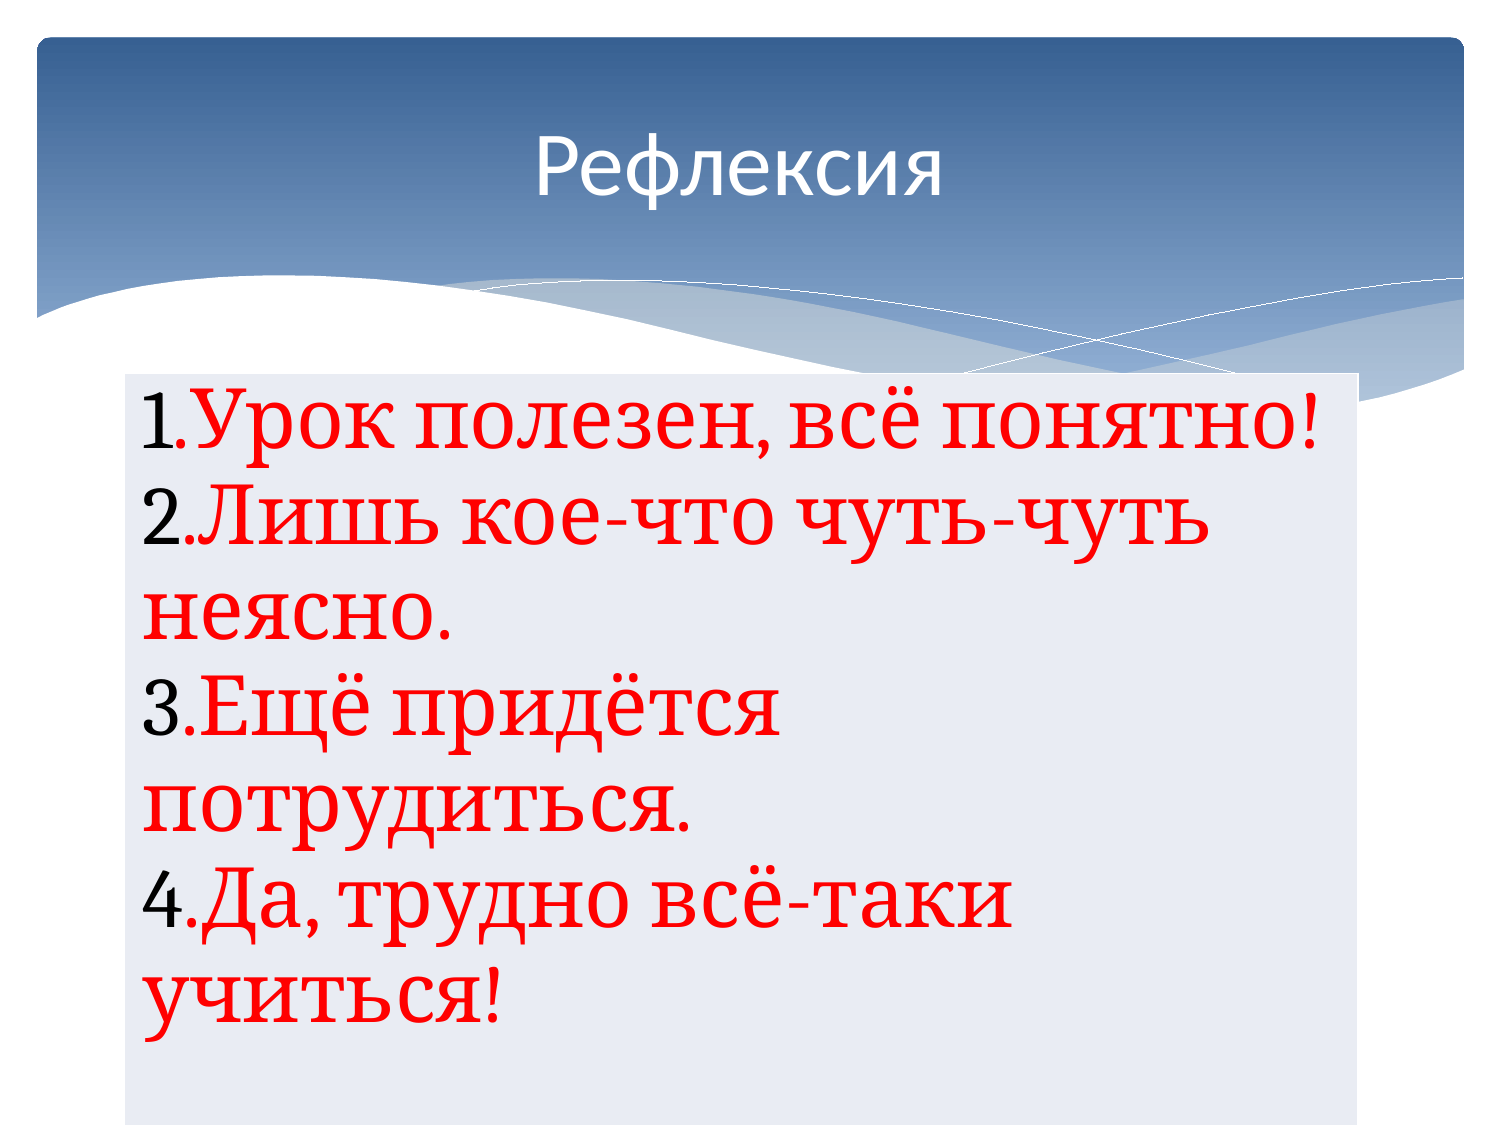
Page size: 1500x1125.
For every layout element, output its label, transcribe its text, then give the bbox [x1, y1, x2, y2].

table_header 1.Урок полезен, всё понятно! 2.Лишь кое-что чуть-чуть неясно. 3.Ещё придётся потрудиться. 4.Да, трудно всё-таки учиться! [125, 374, 1357, 1125]
title Рефлексия [75, 55, 1425, 261]
